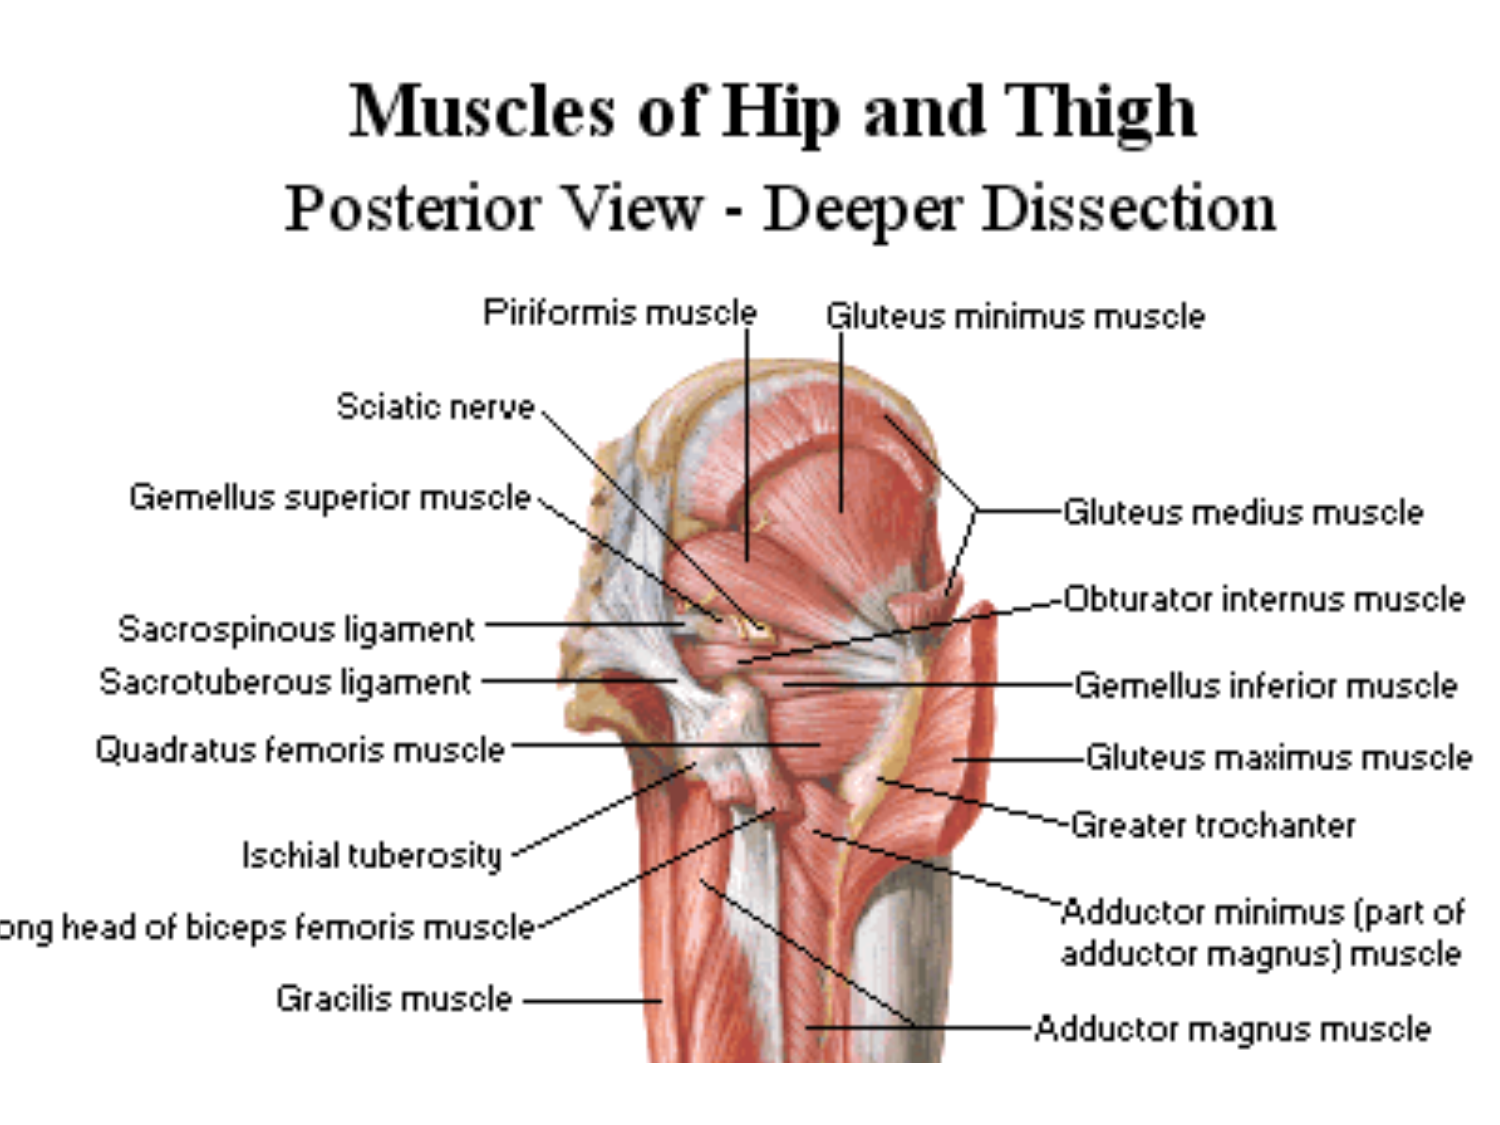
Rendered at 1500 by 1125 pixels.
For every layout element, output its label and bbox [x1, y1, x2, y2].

picture [0, 62, 1500, 1063]
